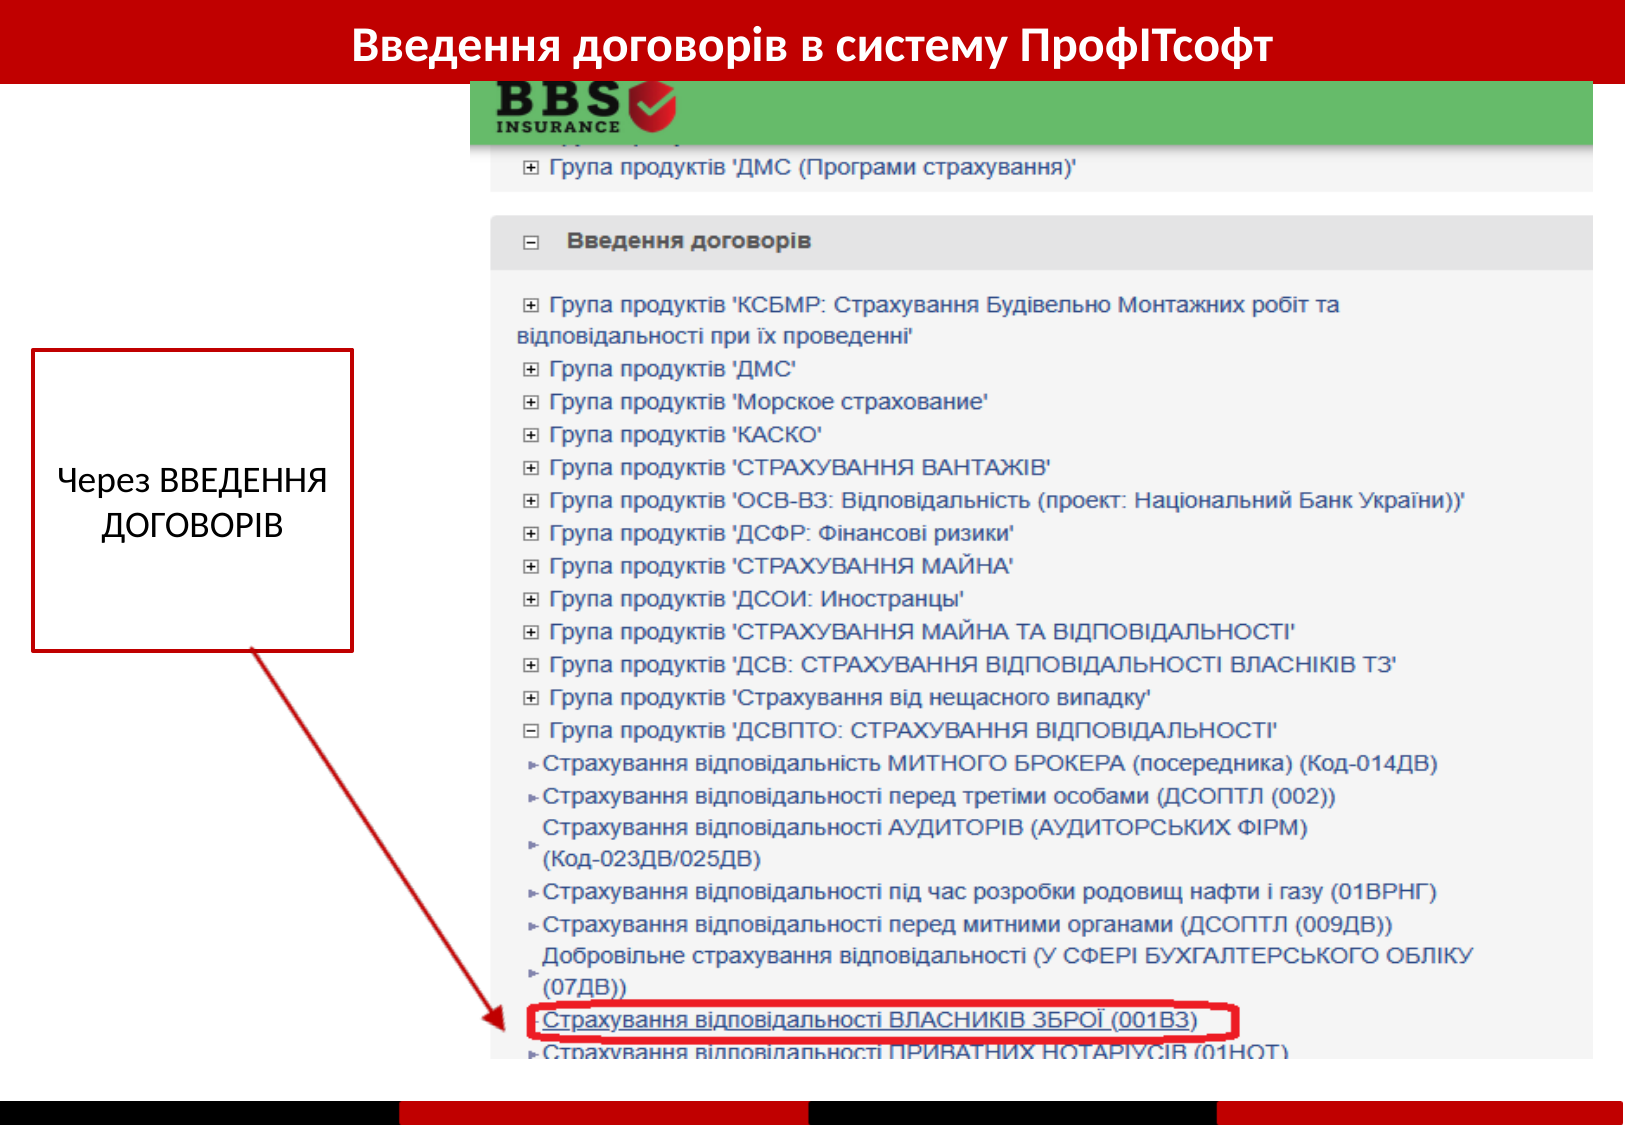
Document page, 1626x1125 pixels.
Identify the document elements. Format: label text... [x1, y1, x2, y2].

picture [160, 81, 1593, 1063]
text_box Введення договорів в систему ПрофІТсофт [0, 0, 1625, 84]
text_box Через ВВЕДЕННЯ ДОГОВОРІВ [31, 348, 354, 653]
picture [0, 1101, 1624, 1125]
